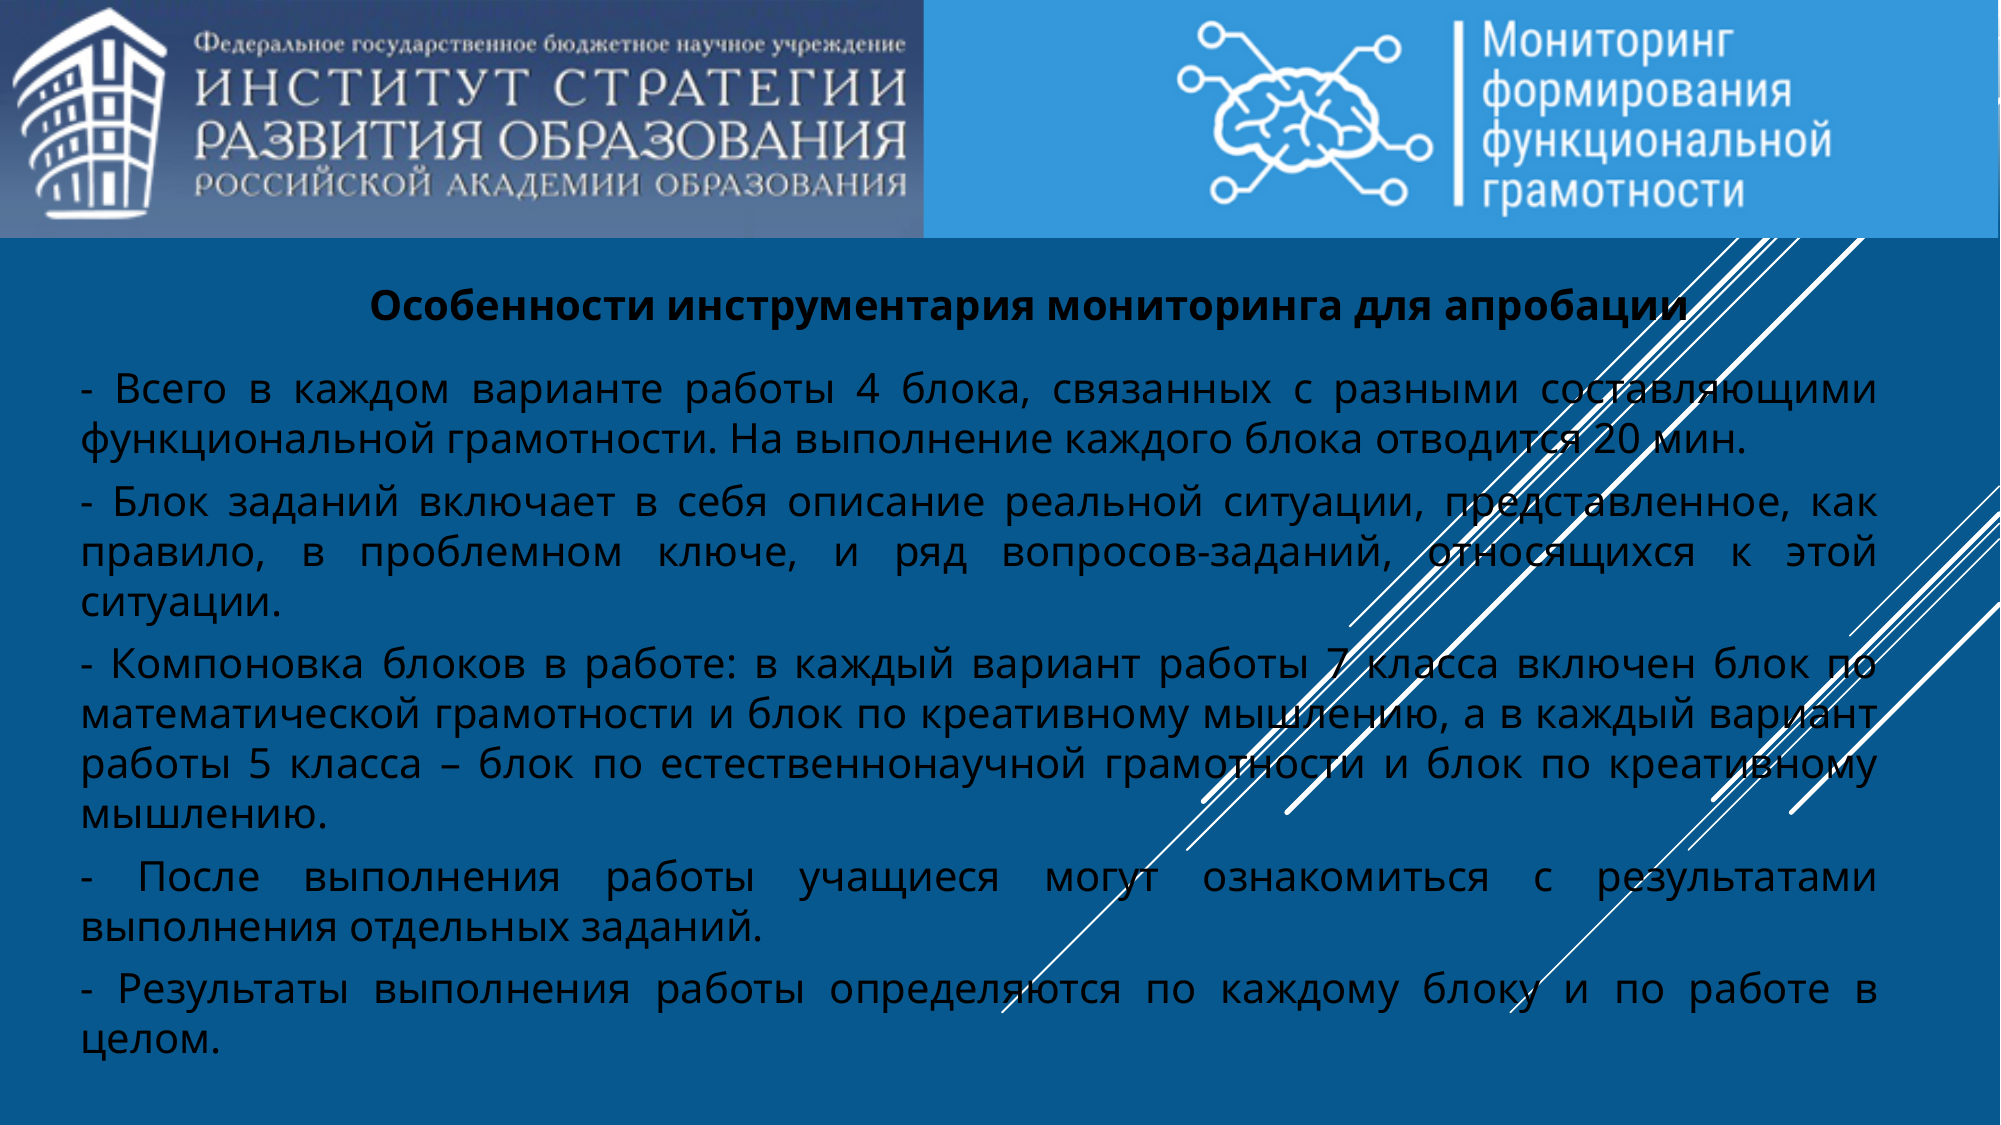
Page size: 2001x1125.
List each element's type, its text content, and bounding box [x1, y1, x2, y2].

text_box - Всего в каждом варианте работы 4 блока, связанных с разными составляющими функциональной грамотности. На выполнение каждого блока отводится 20 мин. - Блок заданий включает в себя описание реальной ситуации, представленное, как правило, в проблемном ключе, и ряд вопросов-заданий, относящихся к этой ситуации. - Компоновка блоков в работе: в каждый вариант работы 7 класса включен блок по математической грамотности и блок по креативному мышлению, а в каждый вариант работы 5 класса – блок по естественнонаучной грамотности и блок по креативному мышлению. - После выполнения работы учащиеся могут ознакомиться с результатами выполнения отдельных заданий. - Результаты выполнения работы определяются по каждому блоку и по работе в целом. [65, 354, 1894, 1070]
picture [0, 0, 1999, 238]
text_box Особенности инструментария мониторинга для апробации [165, 271, 1894, 337]
